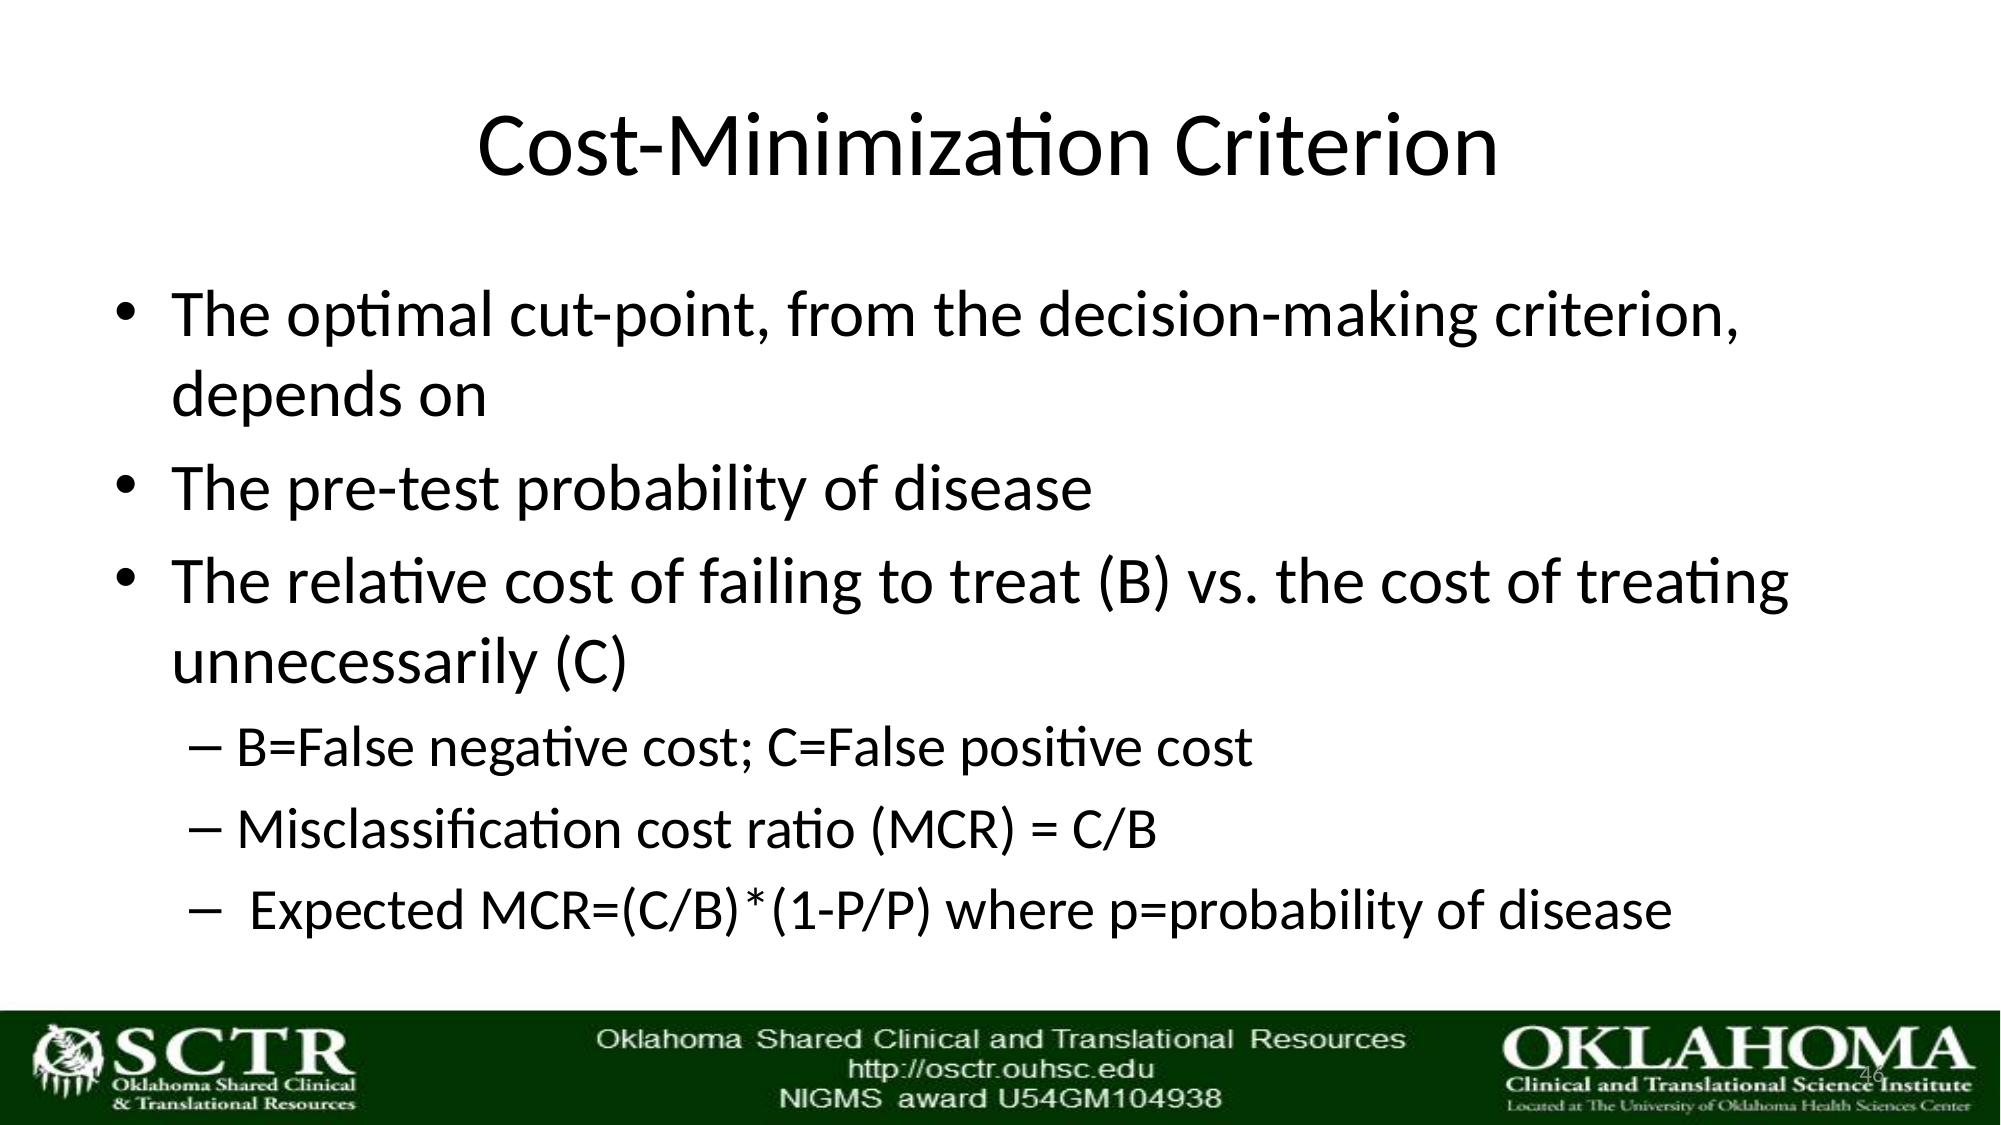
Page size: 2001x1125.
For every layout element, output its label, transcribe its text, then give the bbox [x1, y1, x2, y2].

title Cost-Minimization Criterion [99, 45, 1900, 233]
picture [0, 0, 2001, 1125]
slide_number 46 [1433, 1042, 1900, 1103]
list The optimal cut-point, from the decision-making criterion, depends on The pre-test probability of disease The relative cost of failing to treat (B) vs. the cost of treating unnecessarily (C) B=False negative cost; C=False positive cost Misclassification cost ratio (MCR) = C/B Expected MCR=(C/B)*(1-P/P) where p=probability of disease [99, 262, 1900, 1005]
